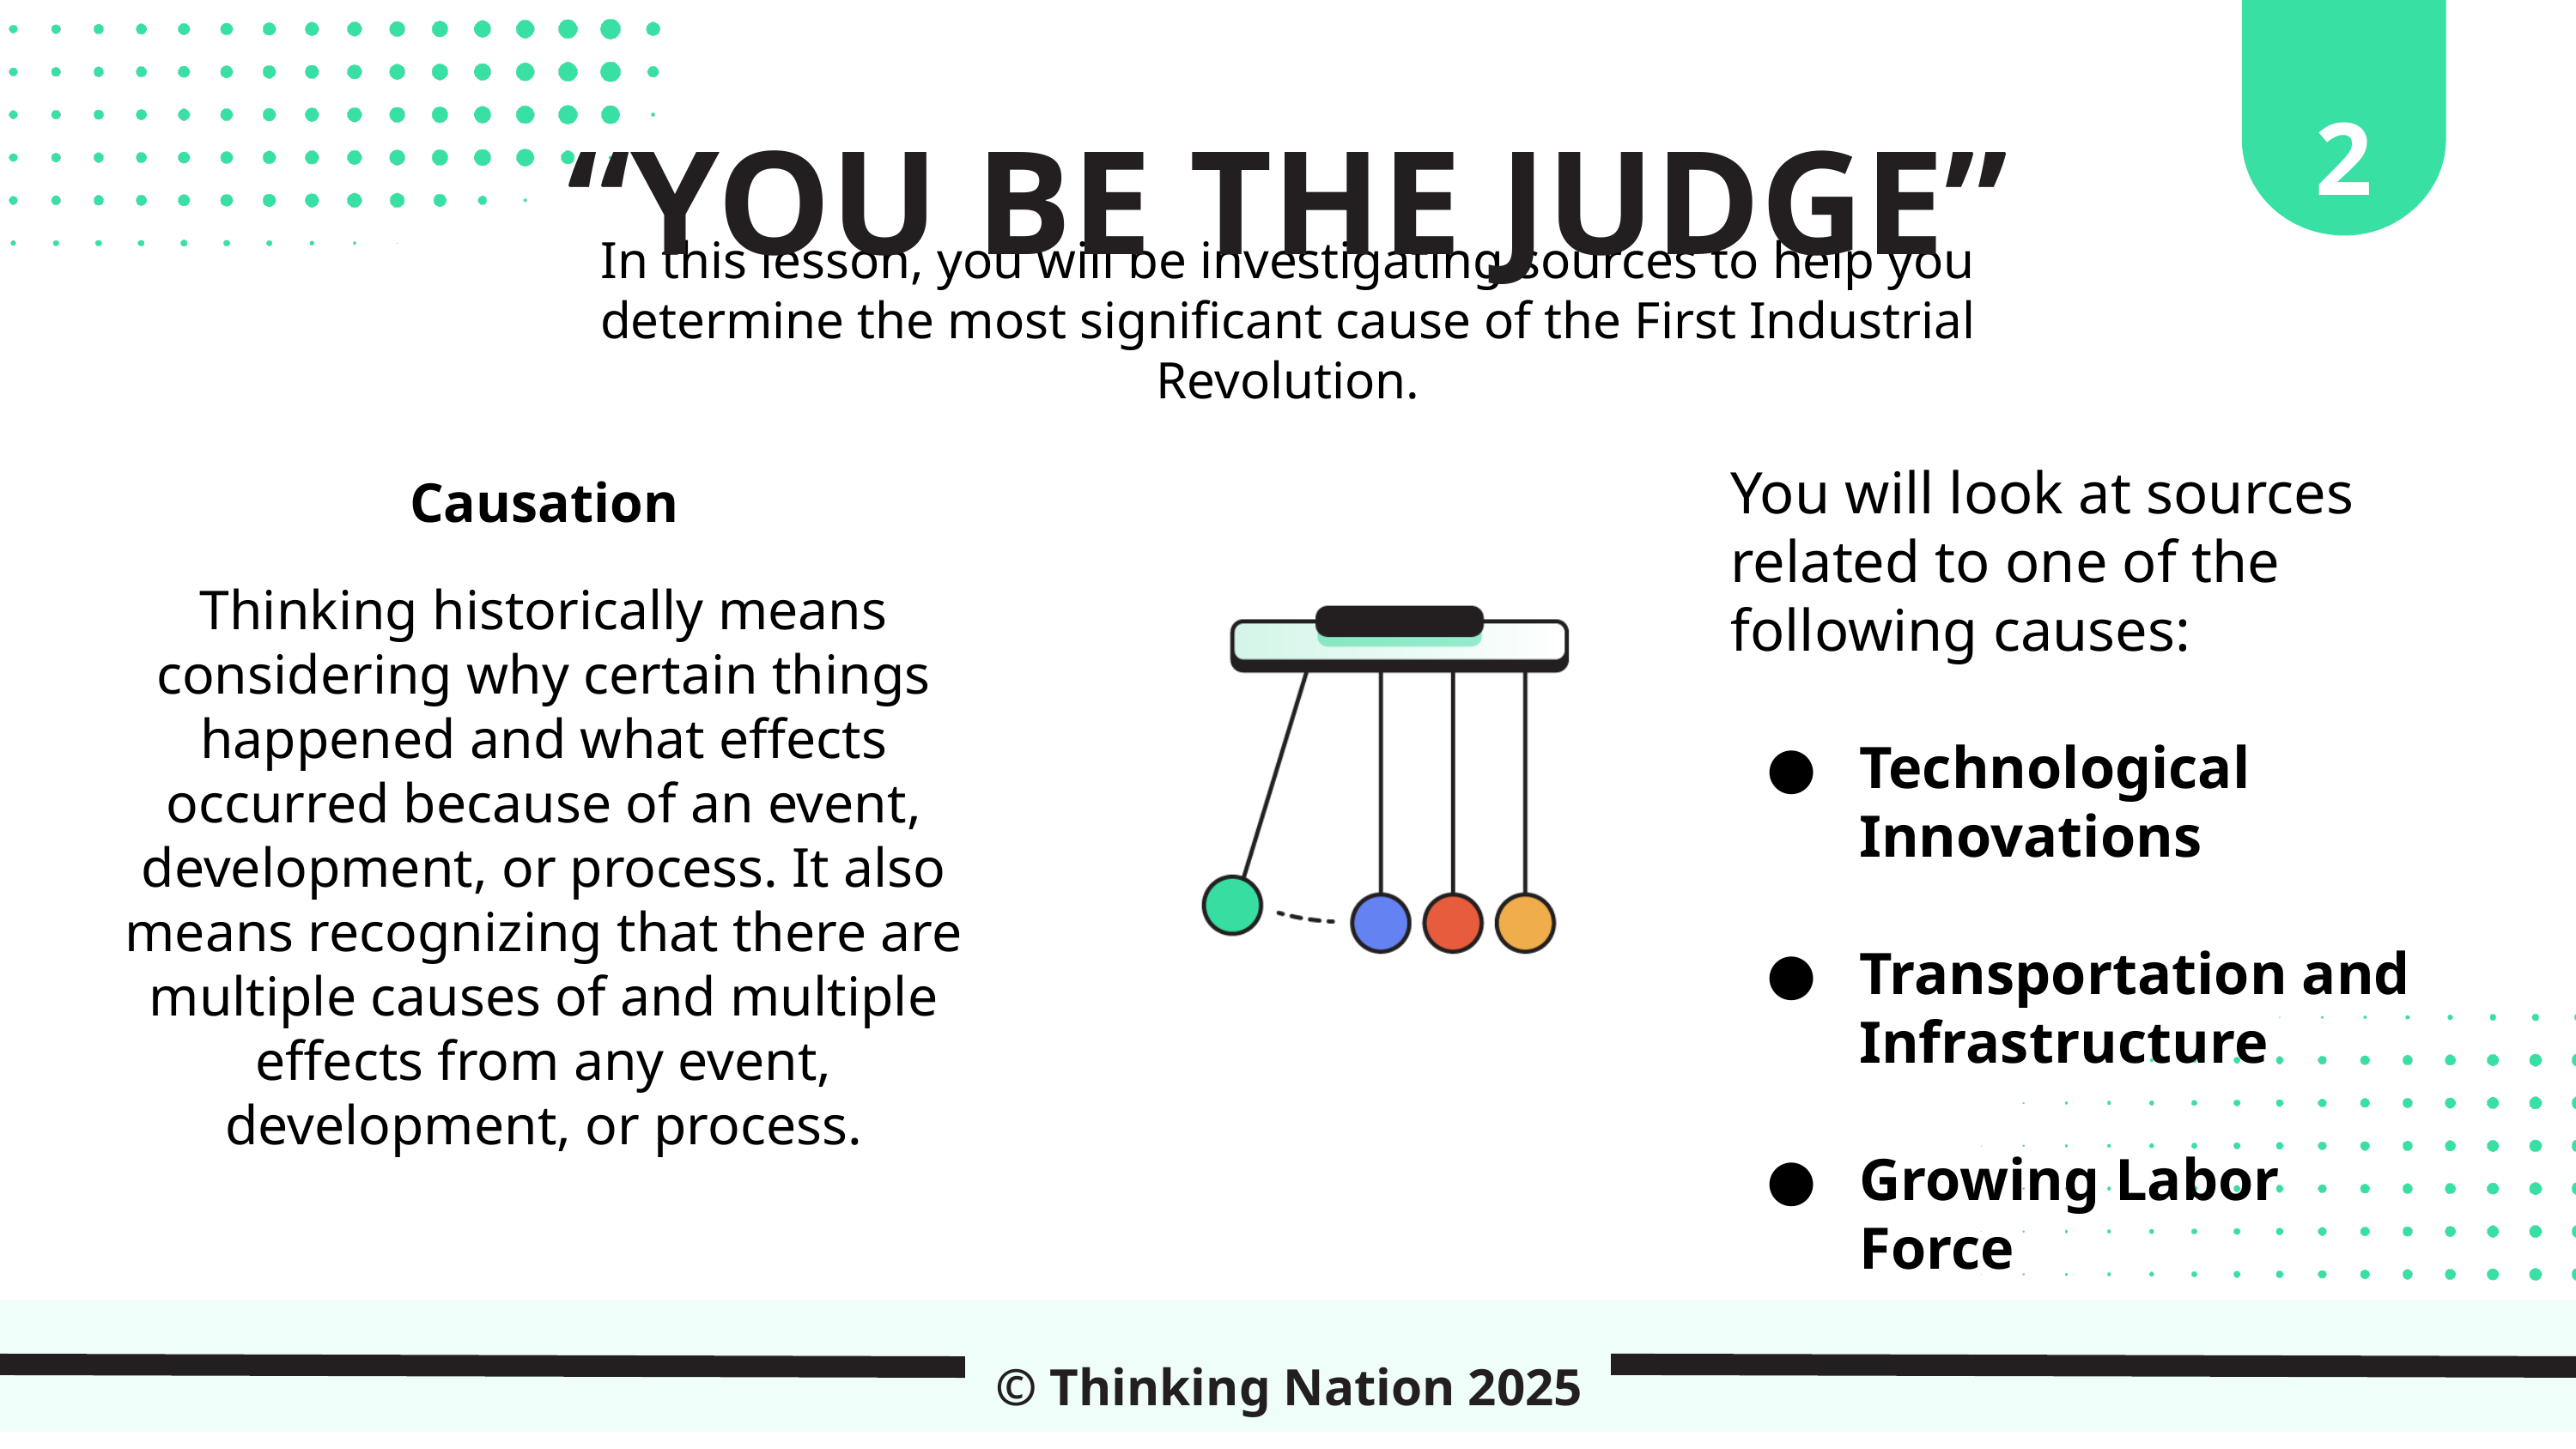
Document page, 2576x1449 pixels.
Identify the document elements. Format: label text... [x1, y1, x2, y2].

text_box You will look at sources related to one of the following causes: Technological Innovations Transportation and Infrastructure Growing Labor Force [1704, 431, 2467, 1201]
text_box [0, 1299, 2576, 1433]
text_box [2233, 0, 2455, 236]
picture [1125, 519, 1646, 1040]
text_box “YOU BE THE JUDGE” [453, 42, 2123, 283]
text_box Causation Thinking historically means considering why certain things happened and what effects occurred because of an event, development, or process. It also means recognizing that there are multiple causes of and multiple effects from any event, development, or process. [82, 452, 1006, 869]
text_box [0, 0, 660, 246]
text_box In this lesson, you will be investigating sources to help you determine the most significant cause of the First Industrial Revolution. [476, 283, 2100, 390]
text_box [1938, 1013, 2576, 1299]
